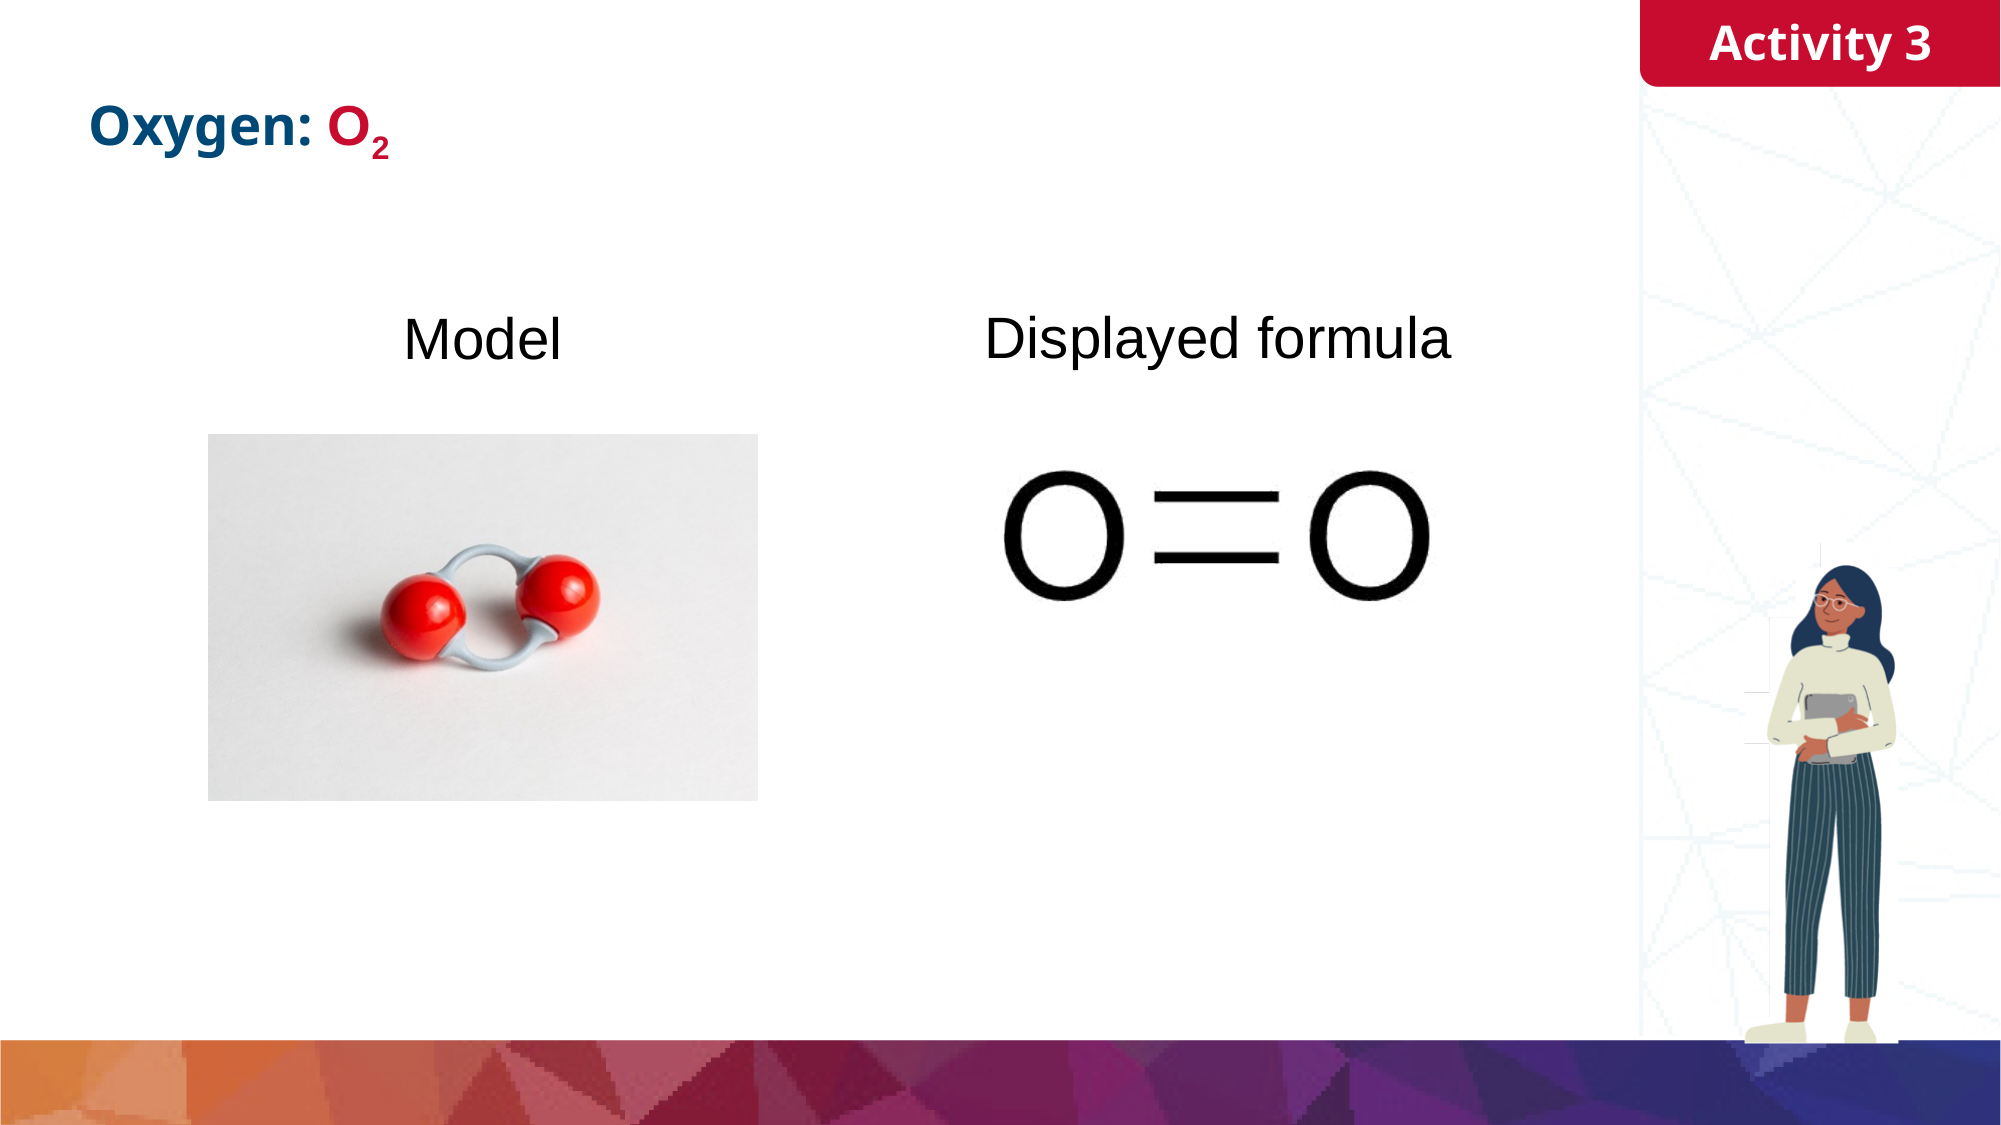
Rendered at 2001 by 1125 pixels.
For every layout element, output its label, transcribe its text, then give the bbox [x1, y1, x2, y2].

title Oxygen: O2 [88, 88, 1566, 161]
text_box Displayed formula [944, 314, 1494, 387]
picture [0, 0, 2001, 1125]
picture [981, 434, 1451, 612]
text_box Model [208, 314, 758, 387]
picture [208, 434, 758, 801]
